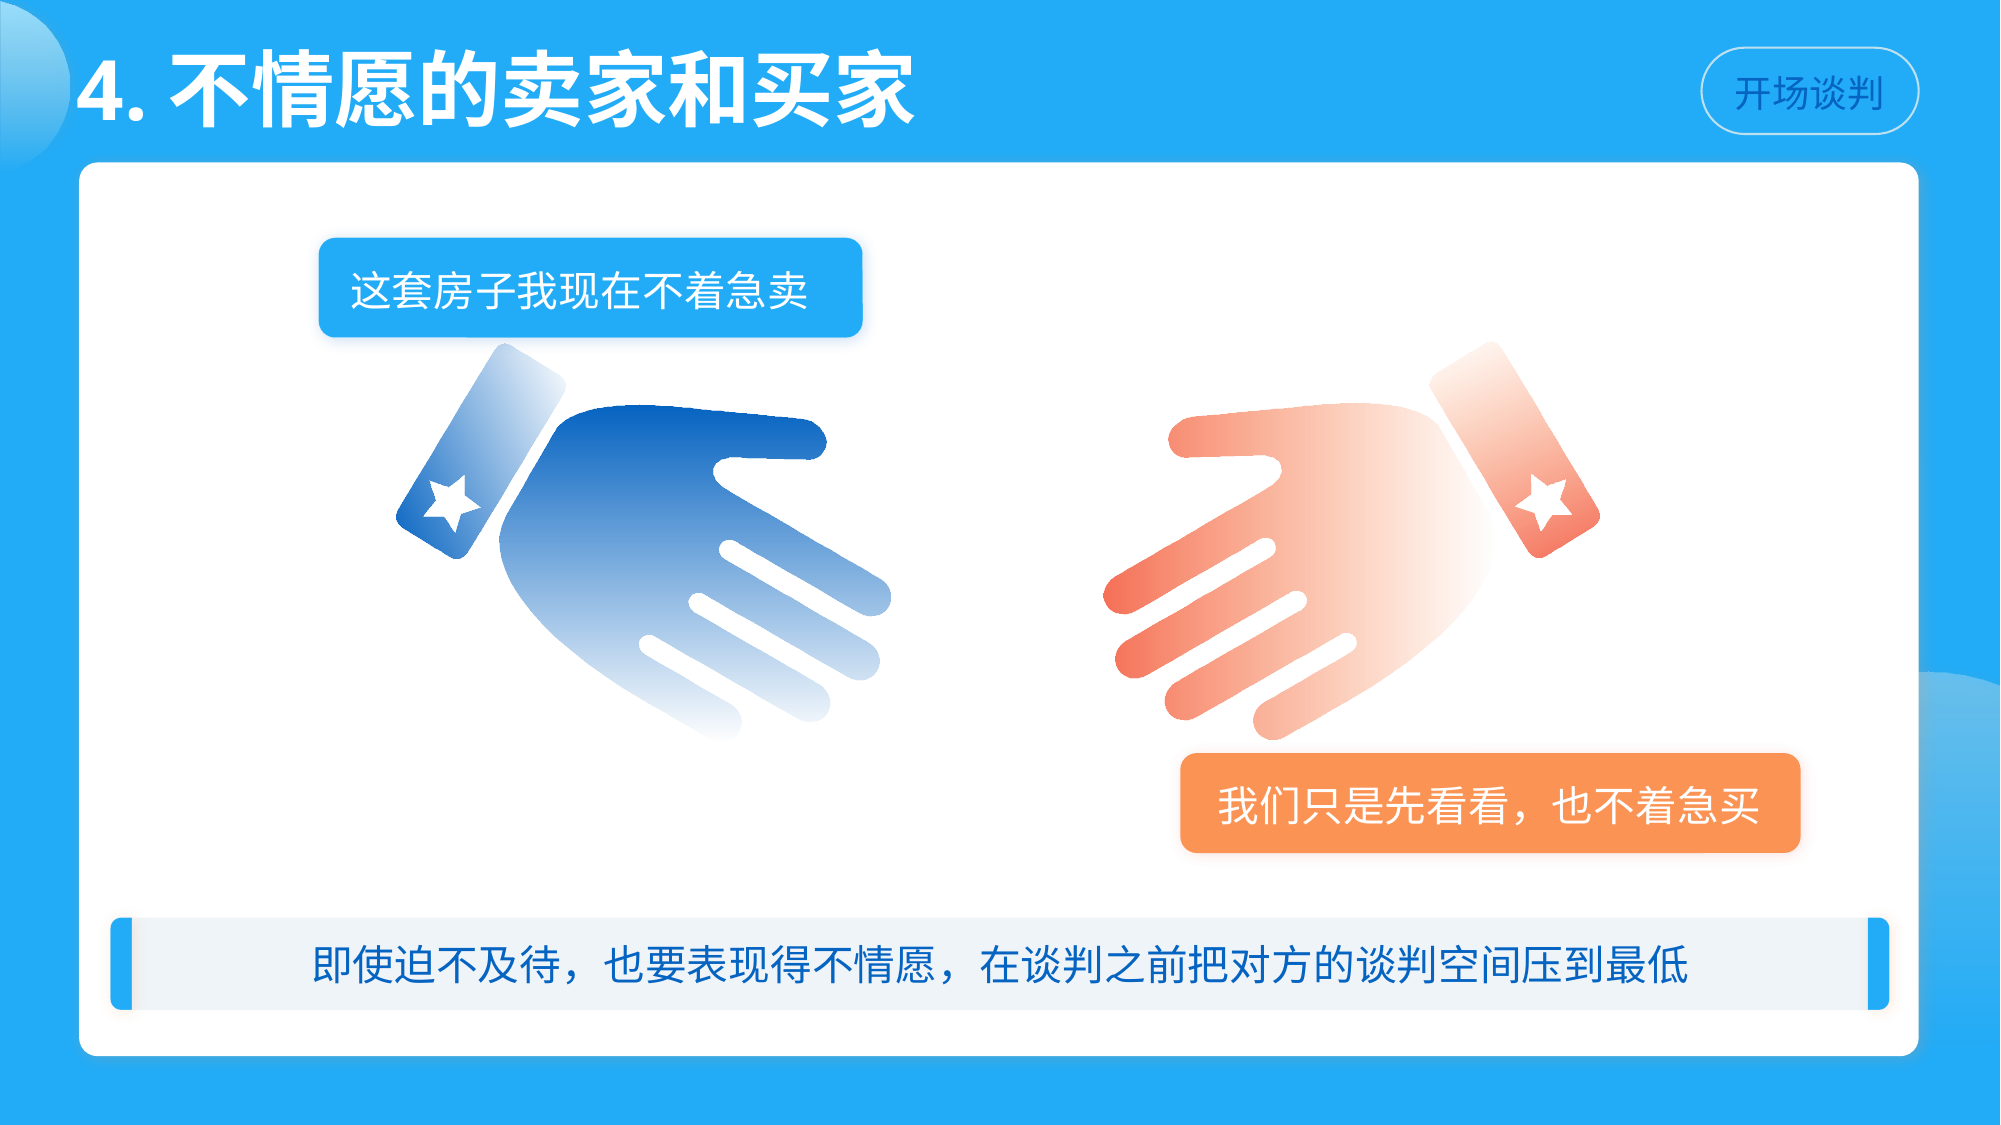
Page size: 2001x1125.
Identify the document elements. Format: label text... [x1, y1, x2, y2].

text_box [1179, 751, 1802, 855]
text_box 开场谈判 [1720, 62, 1900, 123]
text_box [1071, 352, 1605, 681]
text_box [317, 236, 864, 339]
text_box 这套房子我现在不着急卖 [335, 257, 840, 323]
list 4.不情愿的卖家和买家 [61, 40, 1093, 115]
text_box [110, 917, 1890, 1010]
text_box 我们只是先看看，也不着急买 [1203, 772, 1784, 838]
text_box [390, 354, 924, 683]
